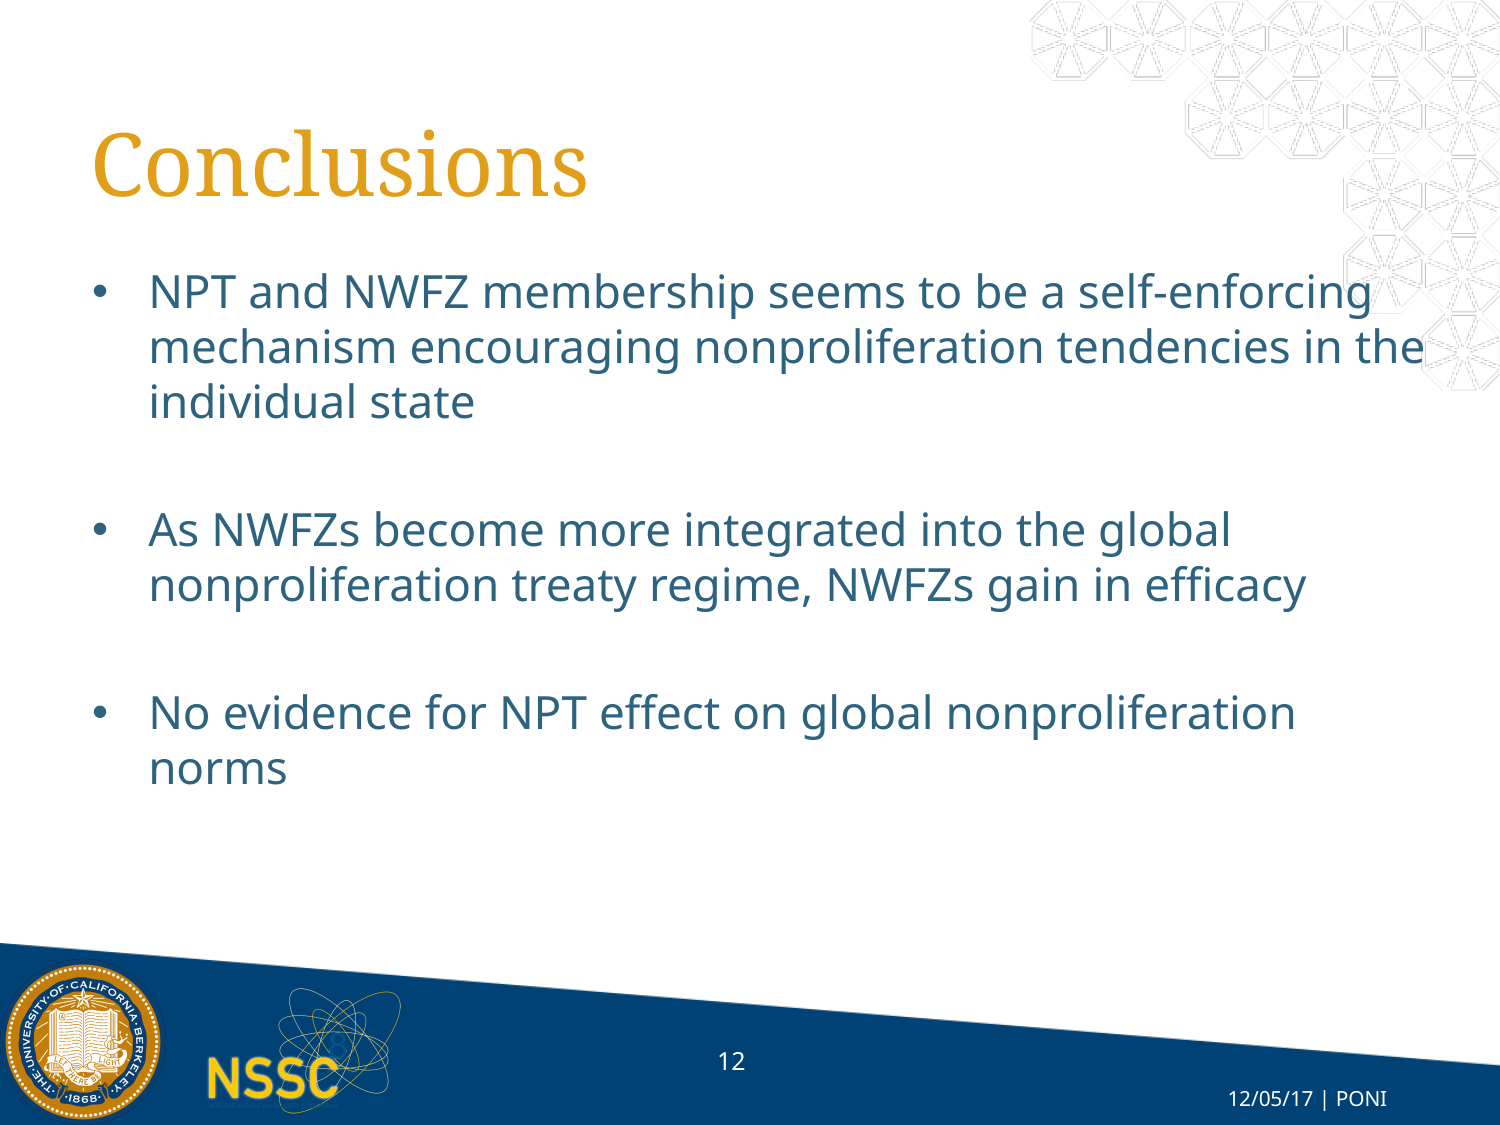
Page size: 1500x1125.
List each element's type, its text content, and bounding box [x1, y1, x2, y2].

picture [198, 987, 407, 1123]
list NPT and NWFZ membership seems to be a self-enforcing mechanism encouraging nonproliferation tendencies in the individual state As NWFZs become more integrated into the global nonproliferation treaty regime, NWFZs gain in efficacy No evidence for NPT effect on global nonproliferation norms [77, 255, 1459, 925]
picture [0, 959, 166, 1125]
title Conclusions [75, 66, 1349, 256]
